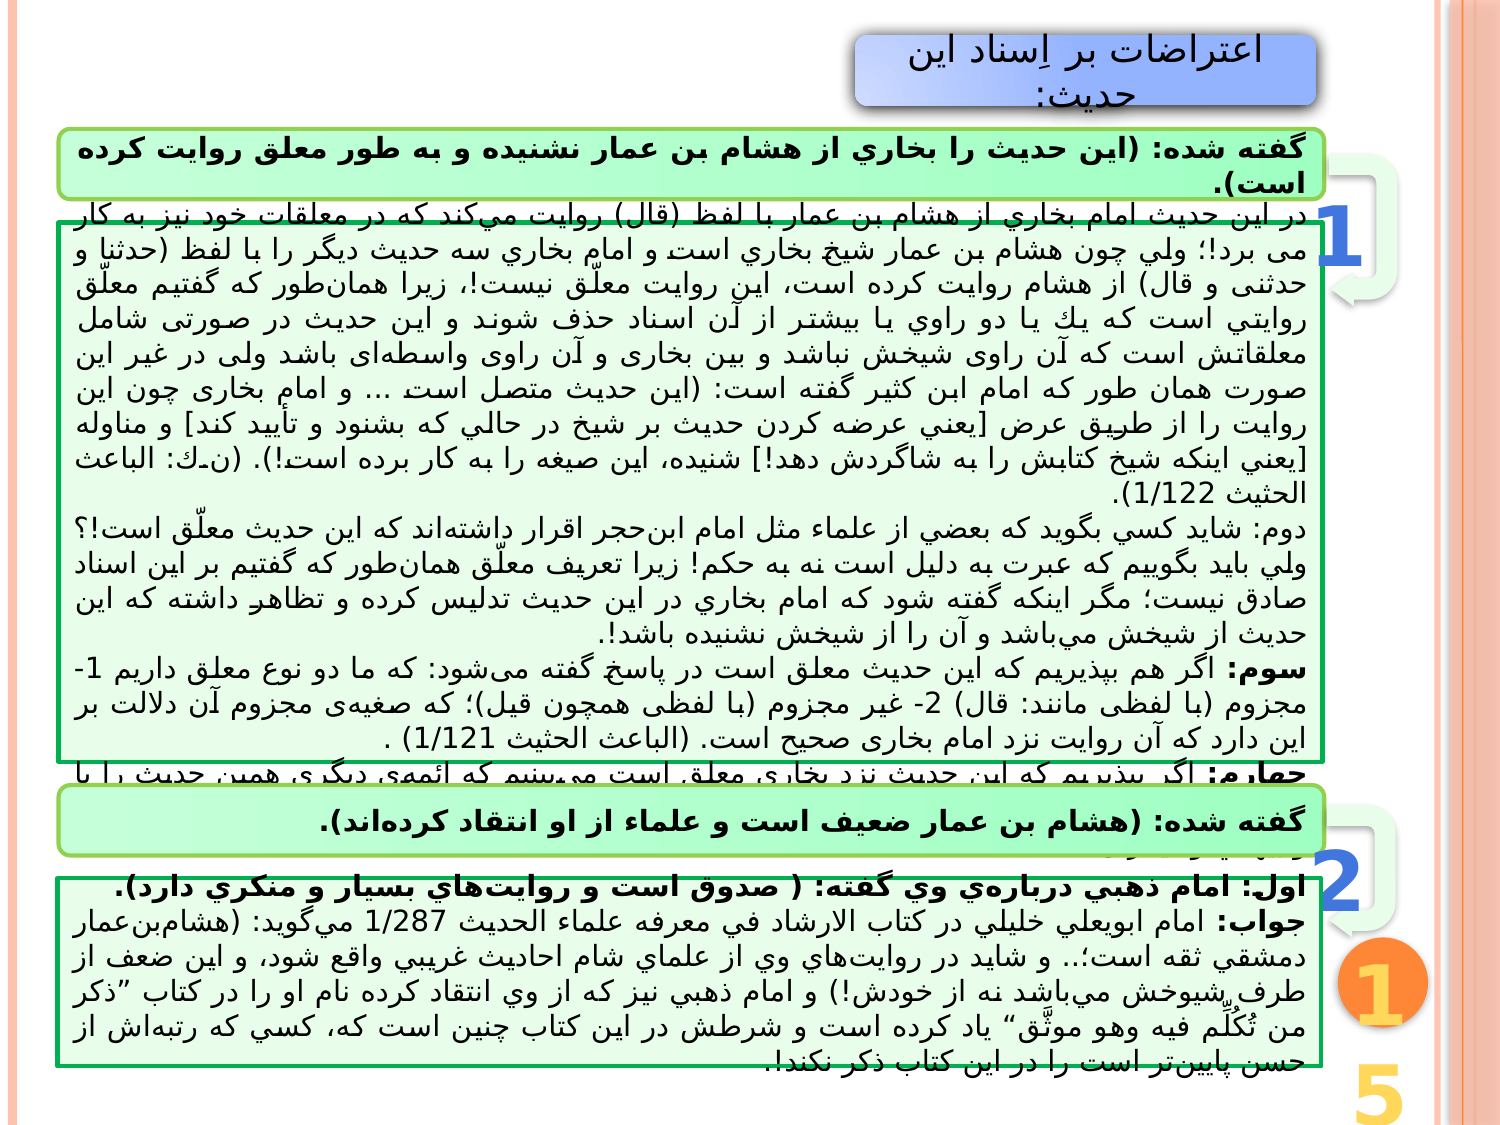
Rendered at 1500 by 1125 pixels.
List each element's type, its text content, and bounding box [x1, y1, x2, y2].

text_box گفته شده: (هشام بن عمار ضعيف است و علماء از او انتقاد كرده‌اند). [56, 782, 1327, 858]
text_box 2 [1311, 820, 1382, 935]
text_box 1 [1312, 175, 1383, 291]
text_box اعتراضات بر اِسناد اين حديث: [854, 34, 1318, 107]
text_box [1326, 151, 1400, 309]
text_box گفته شده: (اين حديث را بخاري از هشام بن عمار نشنيده و به طور معلق روايت كرده است). [56, 126, 1327, 202]
text_box جواب: اول: معلق به روايتي گفته مي‌شود كه از ابتداي اسناد از جهت صاحب كتاب، يك يا دو راوي يا بيشتر حذف شوند و صاحب روايت از الفاظي همچون (قال) و (قيل) و (روي) و (عن) استفاده كند!. در اين حديث امام بخاري از هشام بن عمار با لفظ (قال) روايت مي‌كند که در معلقات خود نيز به کار می برد!؛ ولي چون هشام بن عمار شيخ بخاري است و امام بخاري سه حديث دیگر را با لفظ (حدثنا و حدثنی و قال) از هشام روایت کرده است، اين روايت معلّق نيست!، زيرا همان‌طور كه گفتيم معلّق روايتي است كه يك يا دو راوي يا بيشتر از آن اسناد حذف شوند و این حديث در صورتی شامل معلقاتش است که آن راوی شیخش نباشد و بین بخاری و آن راوی واسطه‌ای باشد ولی در غیر این صورت همان طور که امام ابن کثیر گفته است: (اين حديث متصل است ... و امام بخاری چون اين روايت را از طریق عرض [يعني عرضه كردن حديث بر شيخ در حالي كه بشنود و تأييد كند] و مناوله [يعني اينكه شيخ كتابش را به شاگردش دهد!] شنیده، این صیغه را به کار برده است!). (ن.ك: الباعث الحثیث 1/122). دوم: شايد كسي بگويد كه بعضي از علماء مثل امام ابن‌حجر اقرار داشته‌اند كه اين حديث معلّق است!؟ ولي بايد بگوييم كه عبرت به دليل است نه به حكم! زيرا تعريف معلّق همان‌طور كه گفتيم بر اين اسناد صادق نيست؛ مگر اينكه گفته شود كه امام بخاري در اين حديث تدليس كرده و تظاهر داشته كه اين حديث از شيخش مي‌باشد و آن را از شيخش نشنيده باشد!. سوم: اگر هم بپذیریم که این حدیث معلق است در پاسخ گفته می‌شود: که ما دو نوع معلق داریم 1- مجزوم (با لفظی مانند: قال) 2- غیر مجزوم (با لفظی همچون قیل)؛ که صغیه‌ی مجزوم آن دلالت بر این دارد که آن روایت نزد امام بخاری صحیح است. (الباعث الحثیث 1/121) . چهارم: اگر بپذيريم كه اين حديث نزد بخاري معلق است مي‌بينيم كه ائمه‌ي ديگري همين حديث را با اسانيد متصل و صحيحي از هشام بن عمار روايت كرده‌اند مثل: امام ابوعوانه در مستخرجش و طبراني و بيهقي و ديگران ... [56, 220, 1325, 764]
text_box 15 [1316, 935, 1442, 1125]
text_box اول: امام ذهبي درباره‌ي وي گفته: ( صدوق است و روايت‌هاي بسيار و منكري دارد). جواب: امام ابويعلي خليلي در كتاب الارشاد في معرفه علماء الحديث 1/287 مي‌گويد: (هشام‌بن‌عمار دمشقي ثقه است؛.. و شايد در روايت‌هاي وي از علماي شام احاديث غريبي واقع شود، و اين ضعف از طرف شيوخش مي‌باشد نه از خودش!) و امام ذهبي نيز كه از وي انتقاد كرده نام او را در كتاب ”ذكر من تُكُلِّم فيه وهو موثَّق“ ياد كرده است و شرطش در اين كتاب چنين است كه، كسي كه رتبه‌اش از حسن پايين‌تر است را در اين كتاب ذكر نكند!. [55, 876, 1323, 1068]
text_box [1324, 802, 1398, 929]
